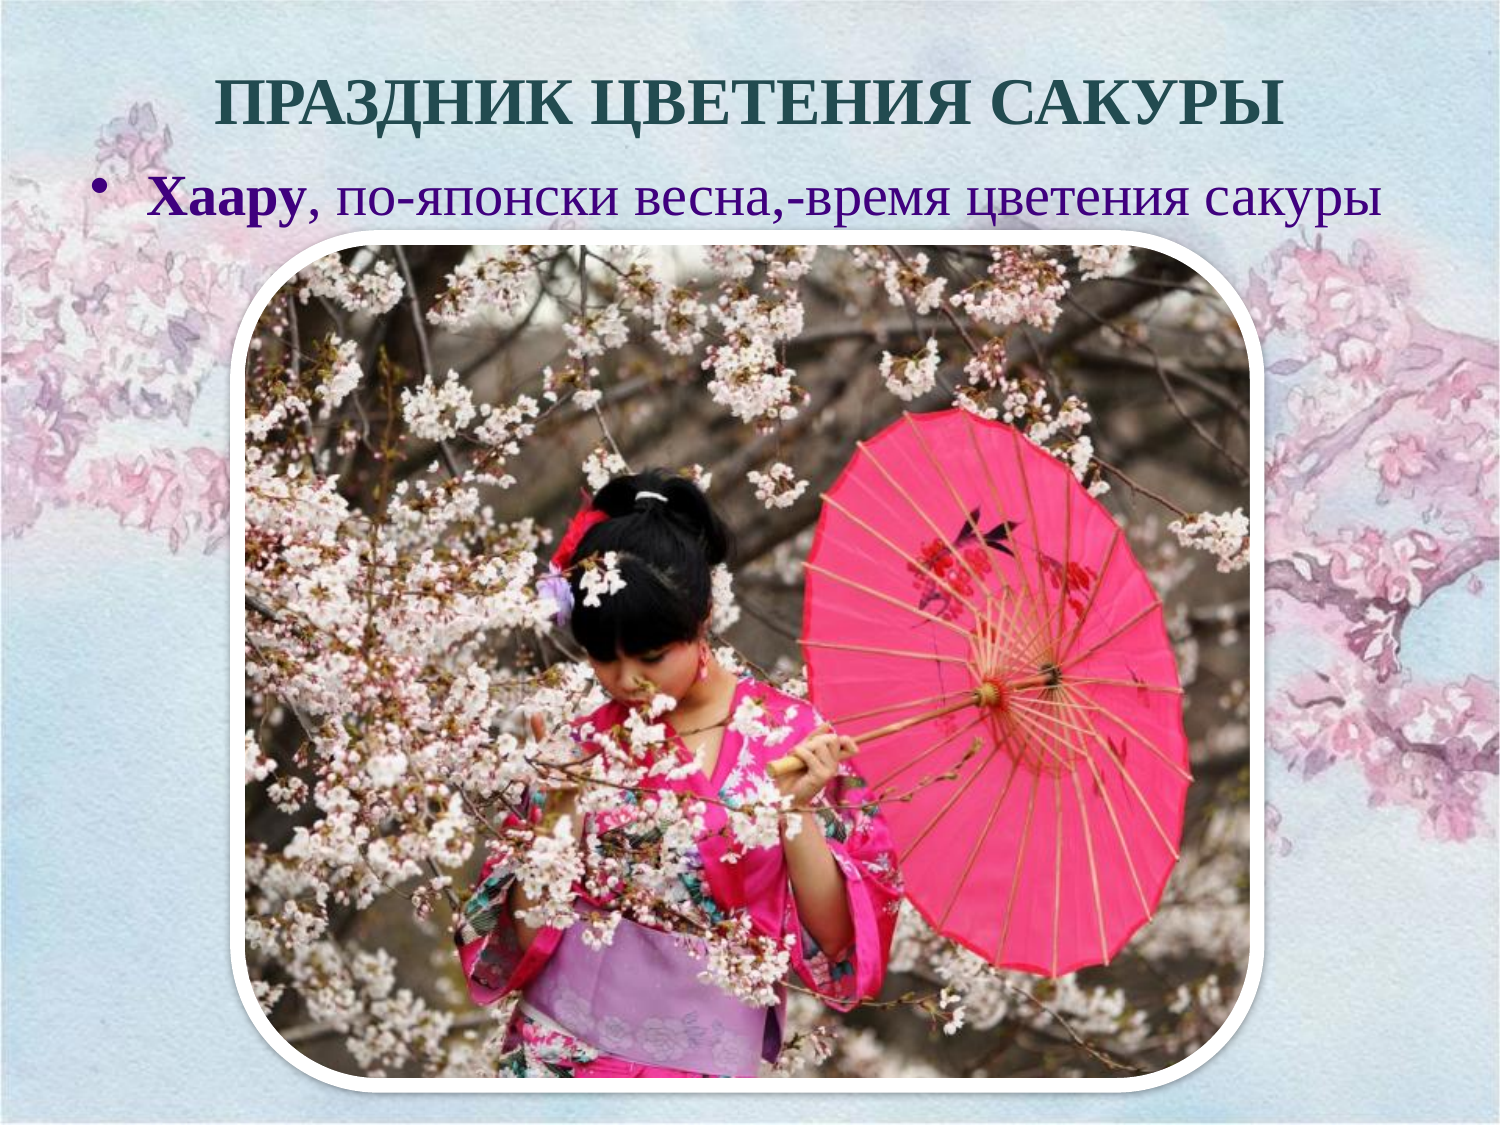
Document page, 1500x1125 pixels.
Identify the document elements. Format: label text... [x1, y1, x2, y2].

title ПРАЗДНИК ЦВЕТЕНИЯ САКУРЫ [74, 24, 1426, 149]
list Хаару, по-японски весна,-время цветения сакуры [37, 149, 1451, 288]
picture [0, 0, 1500, 1125]
